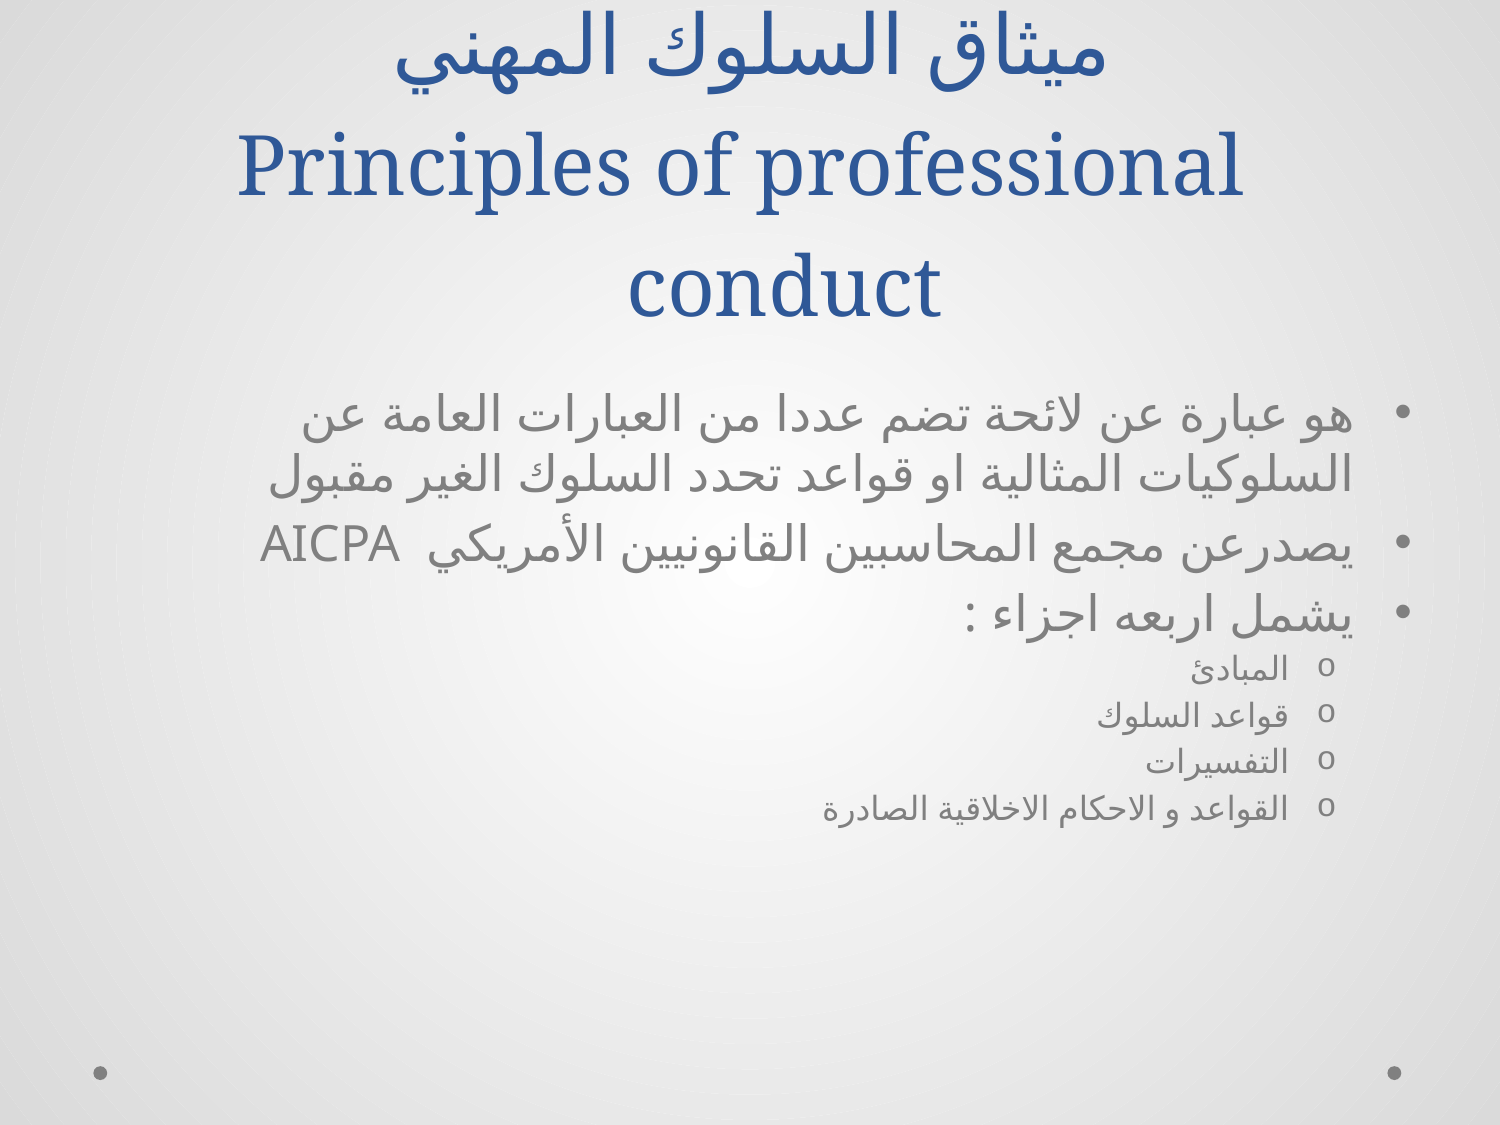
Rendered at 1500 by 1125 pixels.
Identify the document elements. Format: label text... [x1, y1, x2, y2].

list هو عبارة عن لائحة تضم عددا من العبارات العامة عن السلوكيات المثالية او قواعد تحدد السلوك الغير مقبول يصدرعن مجمع المحاسبين القانونيين الأمريكي AICPA يشمل اربعه اجزاء : المبادئ قواعد السلوك التفسيرات القواعد و الاحكام الاخلاقية الصادرة [76, 373, 1427, 1081]
title ميثاق السلوك المهني Principles of professional conduct [76, 78, 1427, 341]
